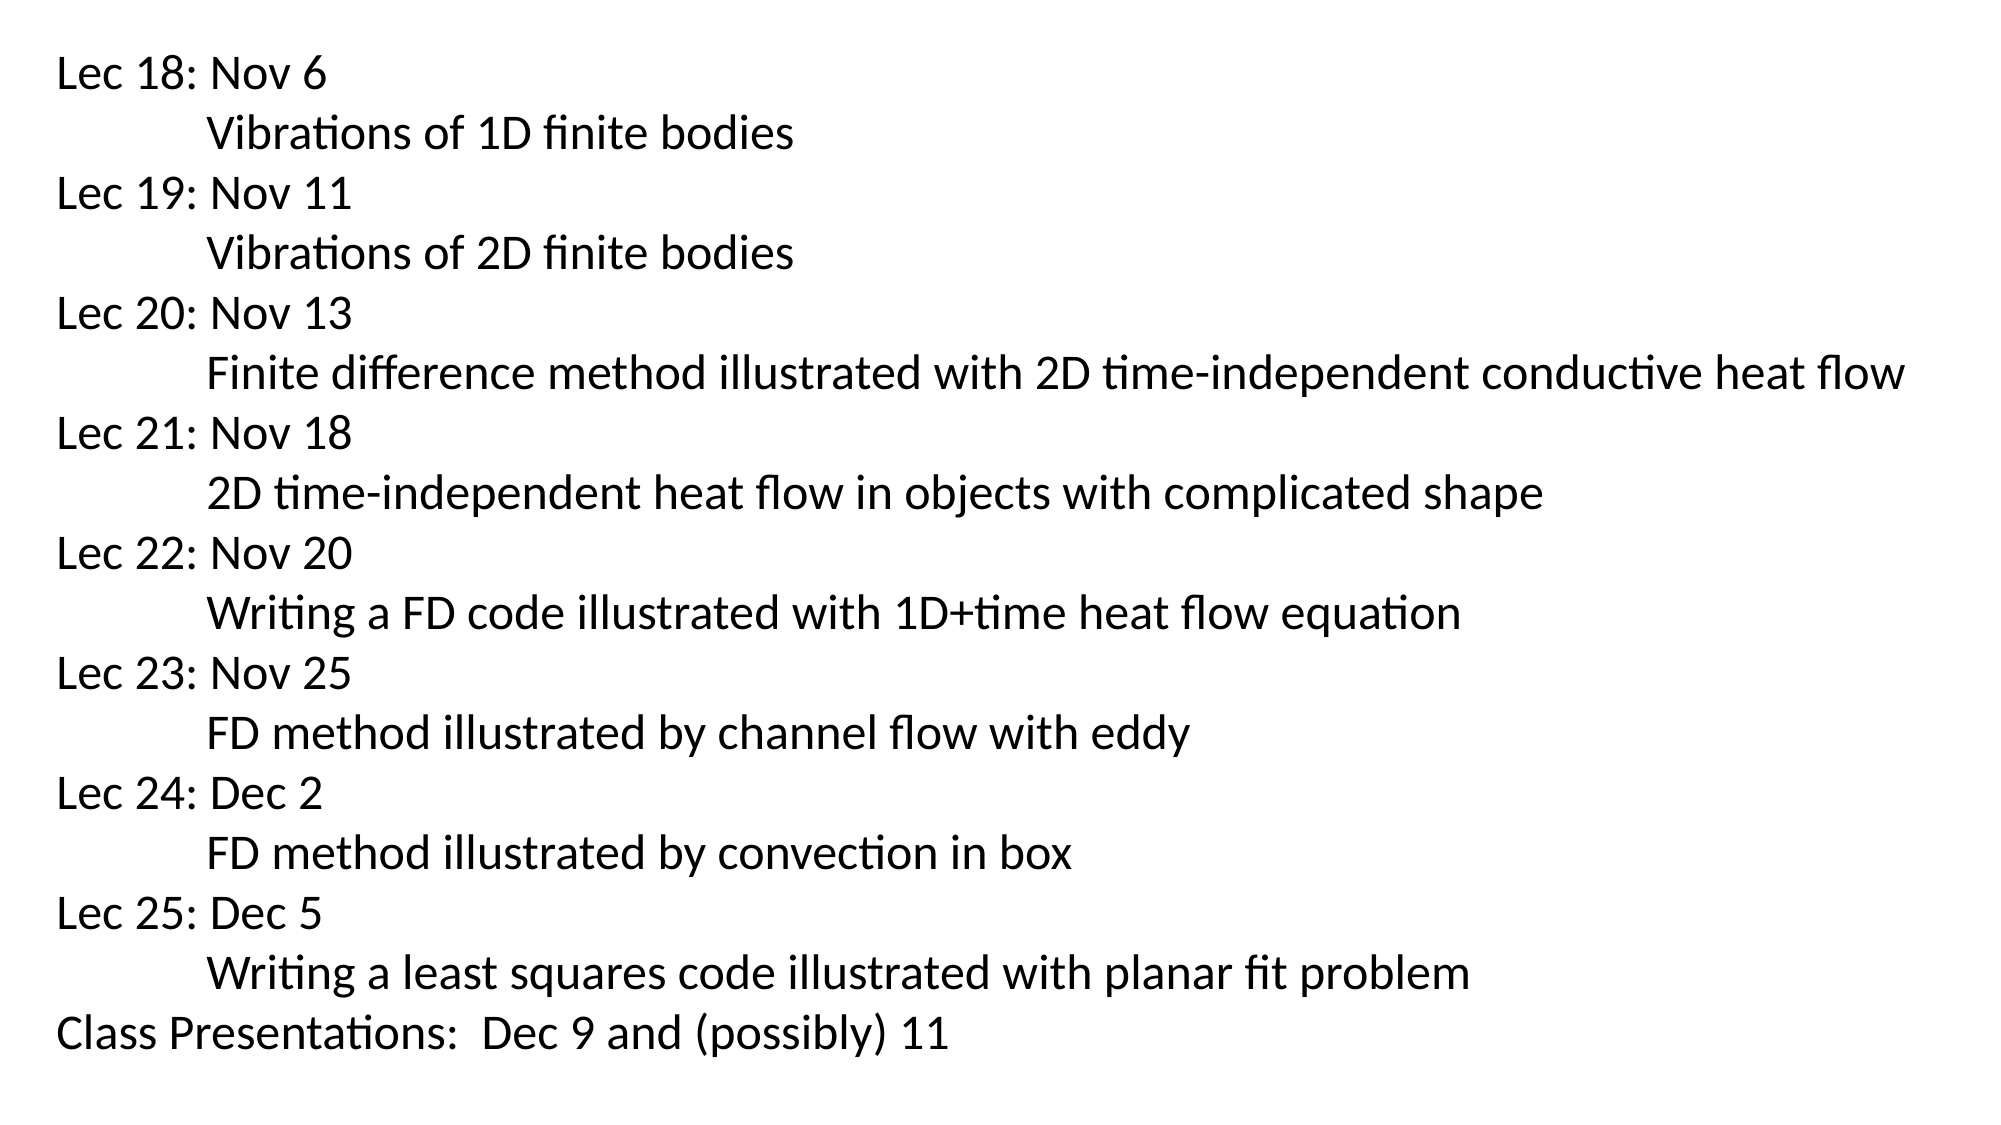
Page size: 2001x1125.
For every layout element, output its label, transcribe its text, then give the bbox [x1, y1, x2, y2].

text_box Lec 18: Nov 6 Vibrations of 1D finite bodies Lec 19: Nov 11 Vibrations of 2D finite bodies Lec 20: Nov 13 Finite difference method illustrated with 2D time-independent conductive heat flow Lec 21: Nov 18 2D time-independent heat flow in objects with complicated shape Lec 22: Nov 20 Writing a FD code illustrated with 1D+time heat flow equation Lec 23: Nov 25 FD method illustrated by channel flow with eddy Lec 24: Dec 2 FD method illustrated by convection in box Lec 25: Dec 5 Writing a least squares code illustrated with planar fit problem Class Presentations: Dec 9 and (possibly) 11 [41, 32, 1974, 1068]
